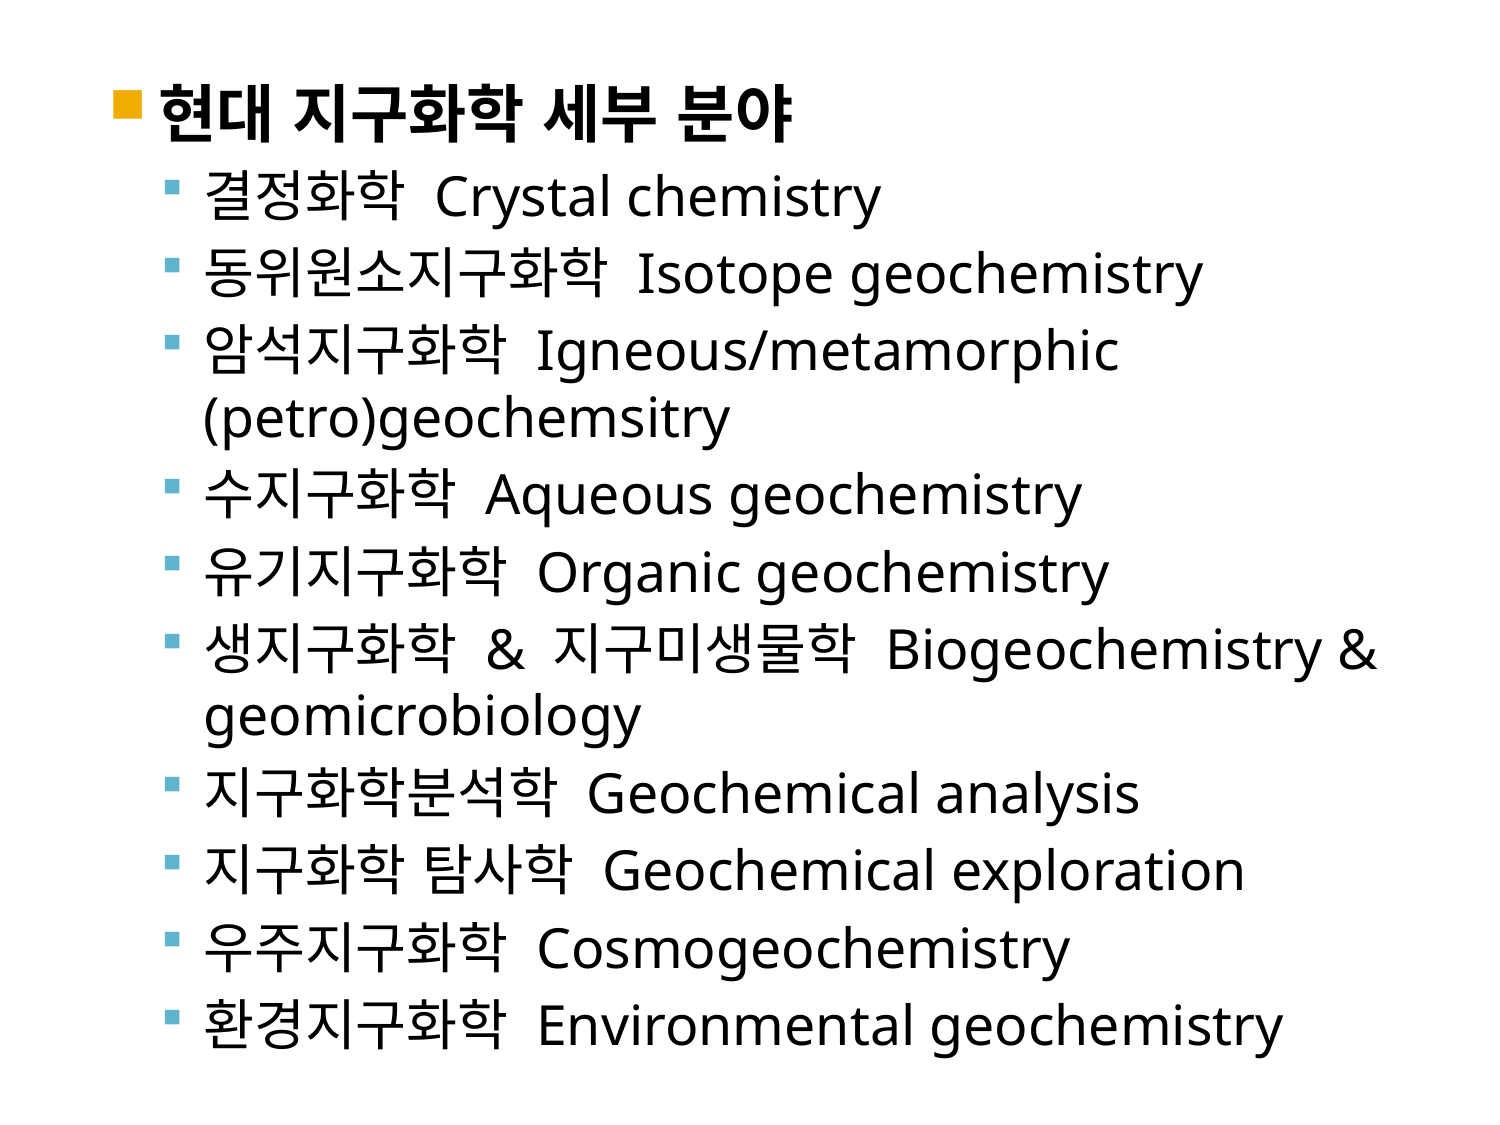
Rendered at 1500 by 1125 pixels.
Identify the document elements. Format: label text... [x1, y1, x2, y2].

text_box 현대 지구화학 세부 분야 결정화학 Crystal chemistry 동위원소지구화학 Isotope geochemistry 암석지구화학 Igneous/metamorphic (petro)geochemsitry 수지구화학 Aqueous geochemistry 유기지구화학 Organic geochemistry 생지구화학 & 지구미생물학 Biogeochemistry & geomicrobiology 지구화학분석학 Geochemical analysis 지구화학 탐사학 Geochemical exploration 우주지구화학 Cosmogeochemistry 환경지구화학 Environmental geochemistry [74, 66, 1425, 1071]
